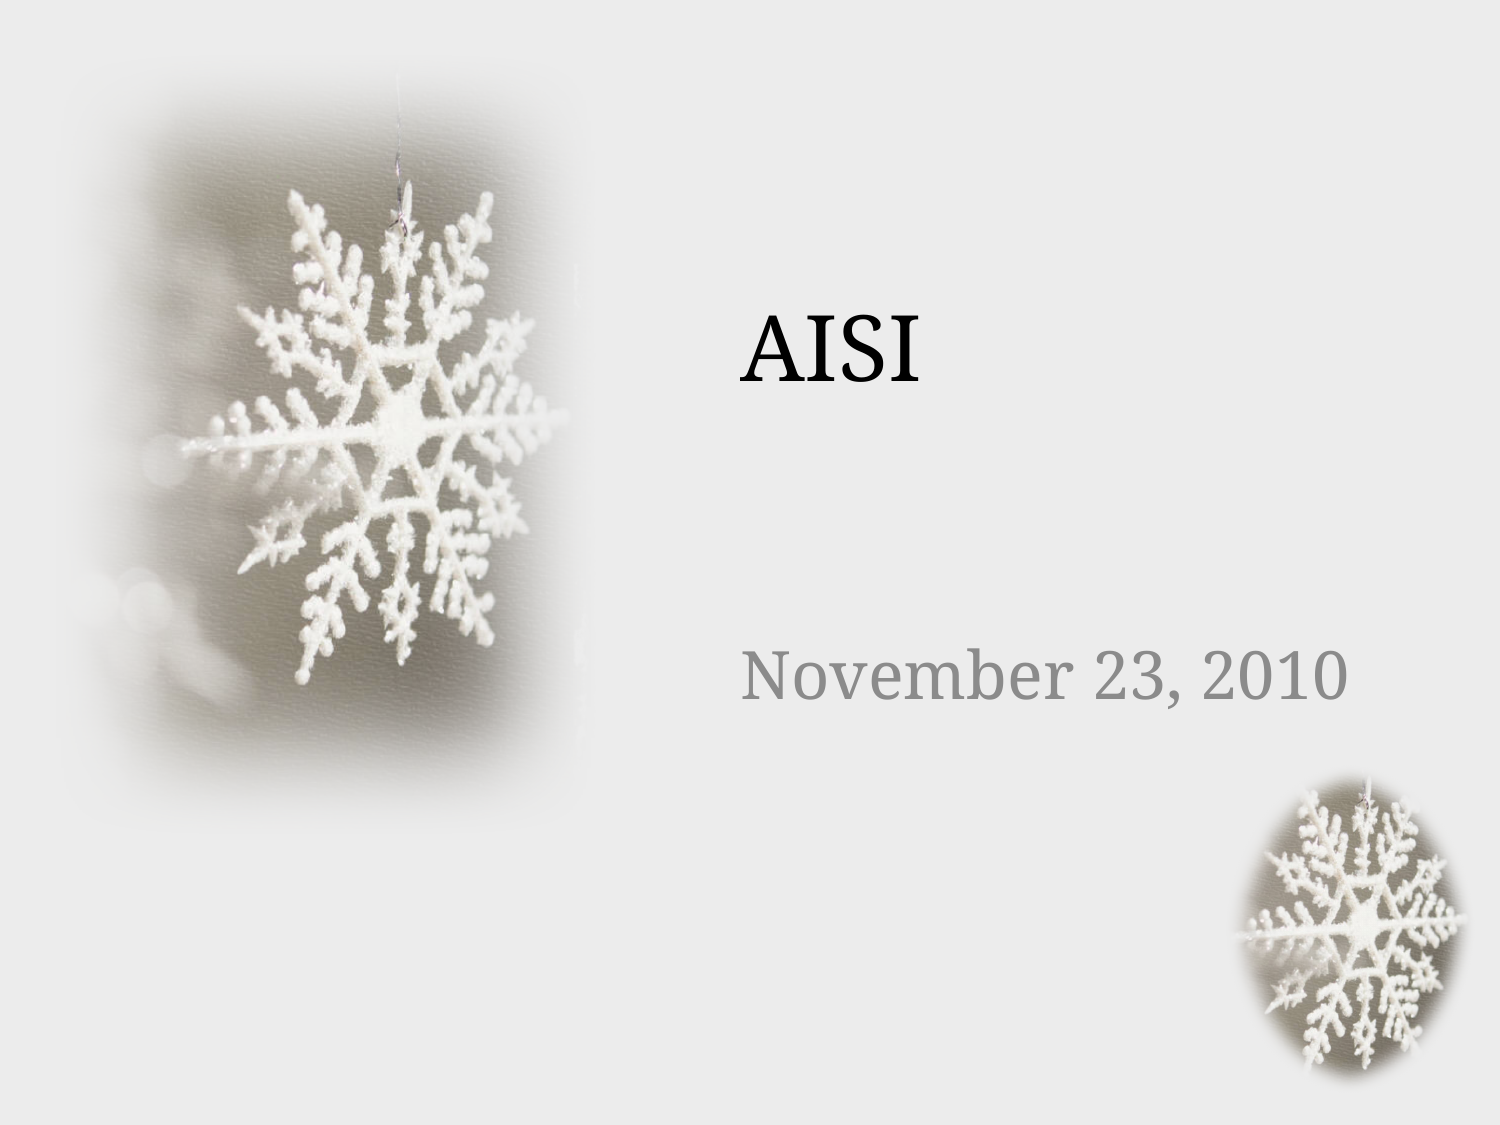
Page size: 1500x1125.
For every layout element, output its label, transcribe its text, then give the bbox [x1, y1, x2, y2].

subtitle November 23, 2010 [725, 624, 1388, 913]
picture [1255, 812, 1445, 1064]
title AISI [725, 99, 1388, 591]
picture [213, 213, 439, 676]
